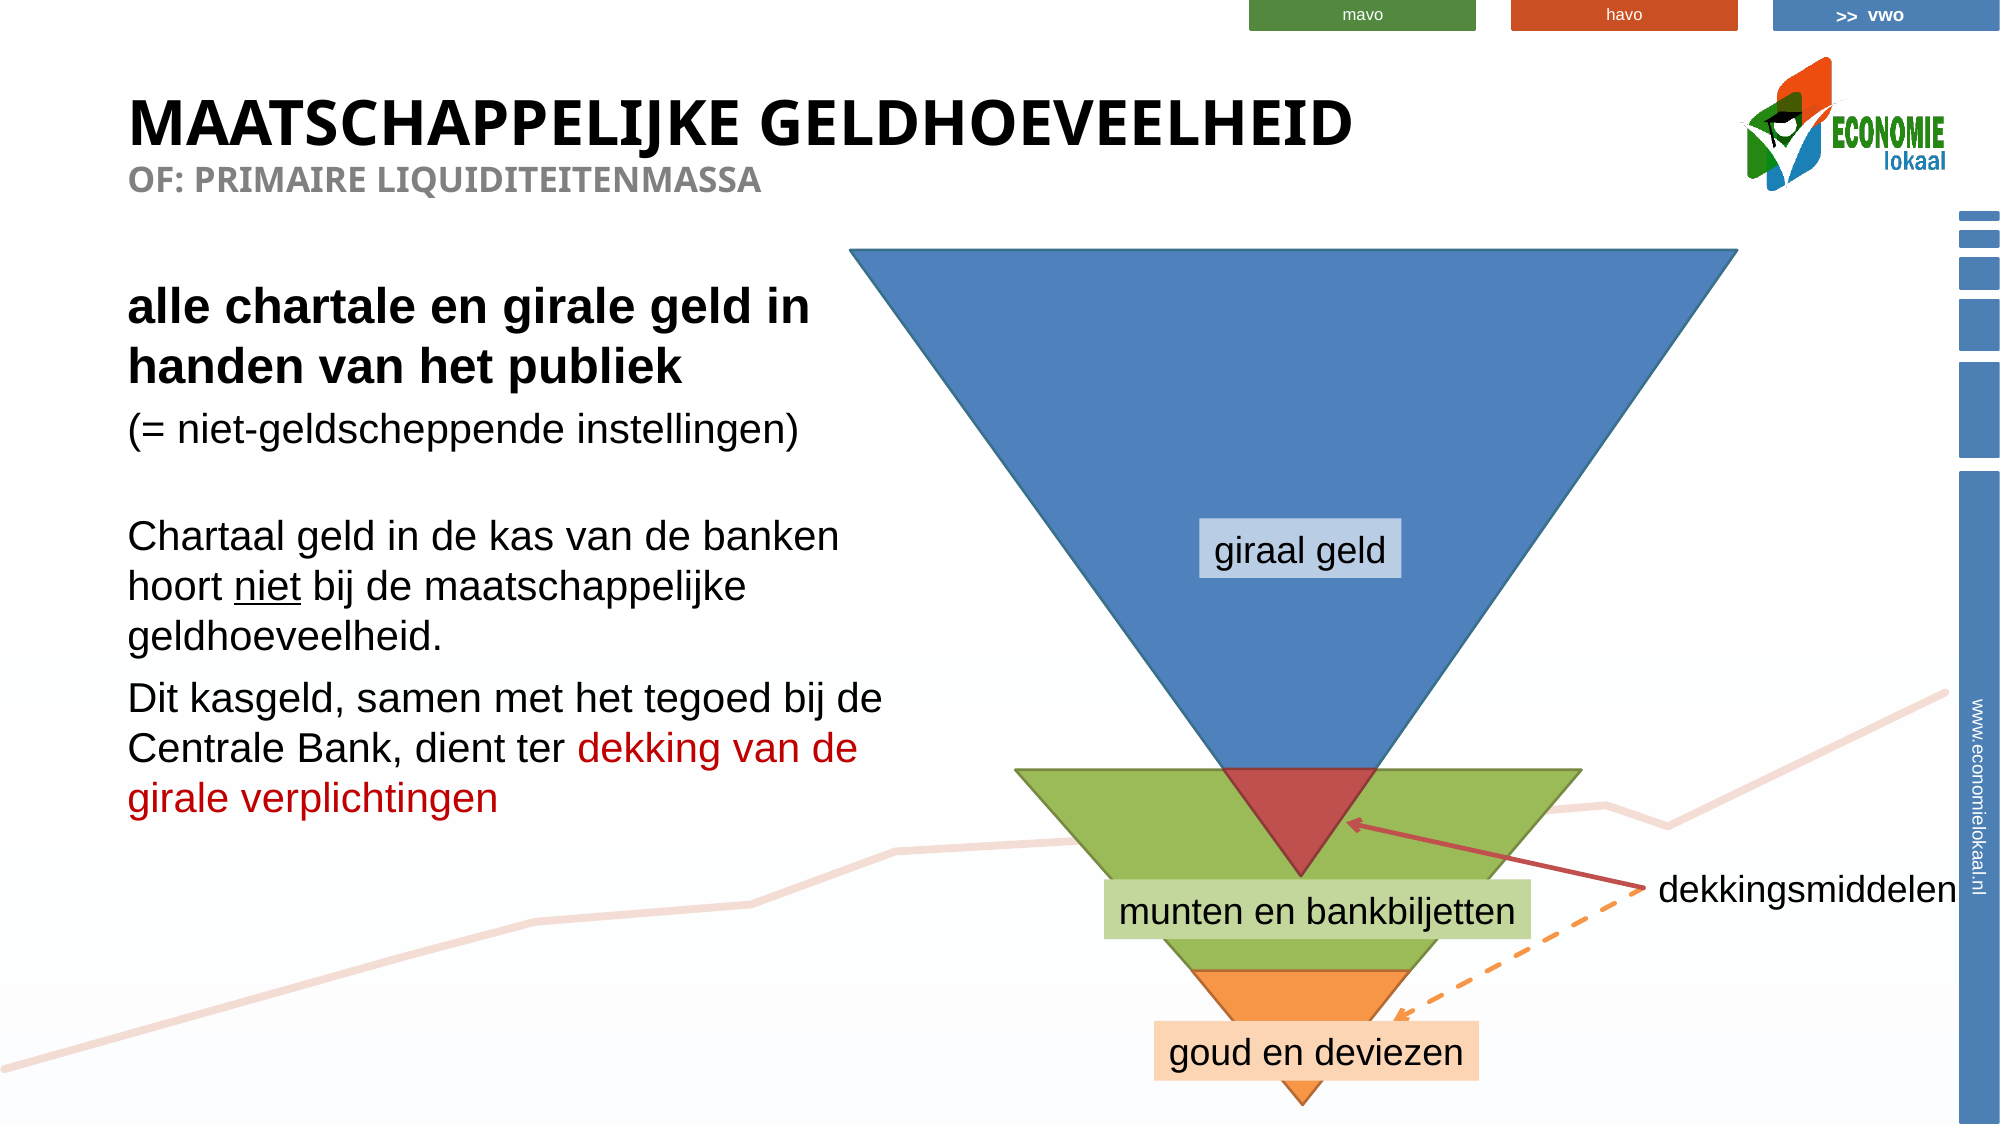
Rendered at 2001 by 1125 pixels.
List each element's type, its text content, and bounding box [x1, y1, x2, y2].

text_box [1163, 940, 1392, 971]
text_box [1392, 889, 1642, 1022]
text_box [848, 248, 1739, 768]
text_box [1190, 969, 1392, 1020]
text_box giraal geld [1199, 518, 1402, 578]
text_box dekkingsmiddelen [1643, 857, 1973, 918]
picture [1739, 57, 1946, 191]
text_box [1281, 1081, 1324, 1107]
text_box goud en deviezen [1154, 1020, 1479, 1081]
list alle chartale en girale geld in handen van het publiek (= niet-geldscheppende instellingen) Chartaal geld in de kas van de banken hoort niet bij de maatschappelijke geldhoeveelheid. Dit kasgeld, samen met het tegoed bij de Centrale Bank, dient ter dekking van de girale verplichtingen [112, 265, 923, 1038]
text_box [1345, 822, 1642, 889]
text_box [1221, 767, 1378, 878]
text_box munten en bankbiljetten [1104, 879, 1392, 940]
text_box [1014, 768, 1583, 879]
title Maatschappelijke geldhoeveelheid OF: primaire liquiditeitenmassa [112, 74, 1616, 208]
